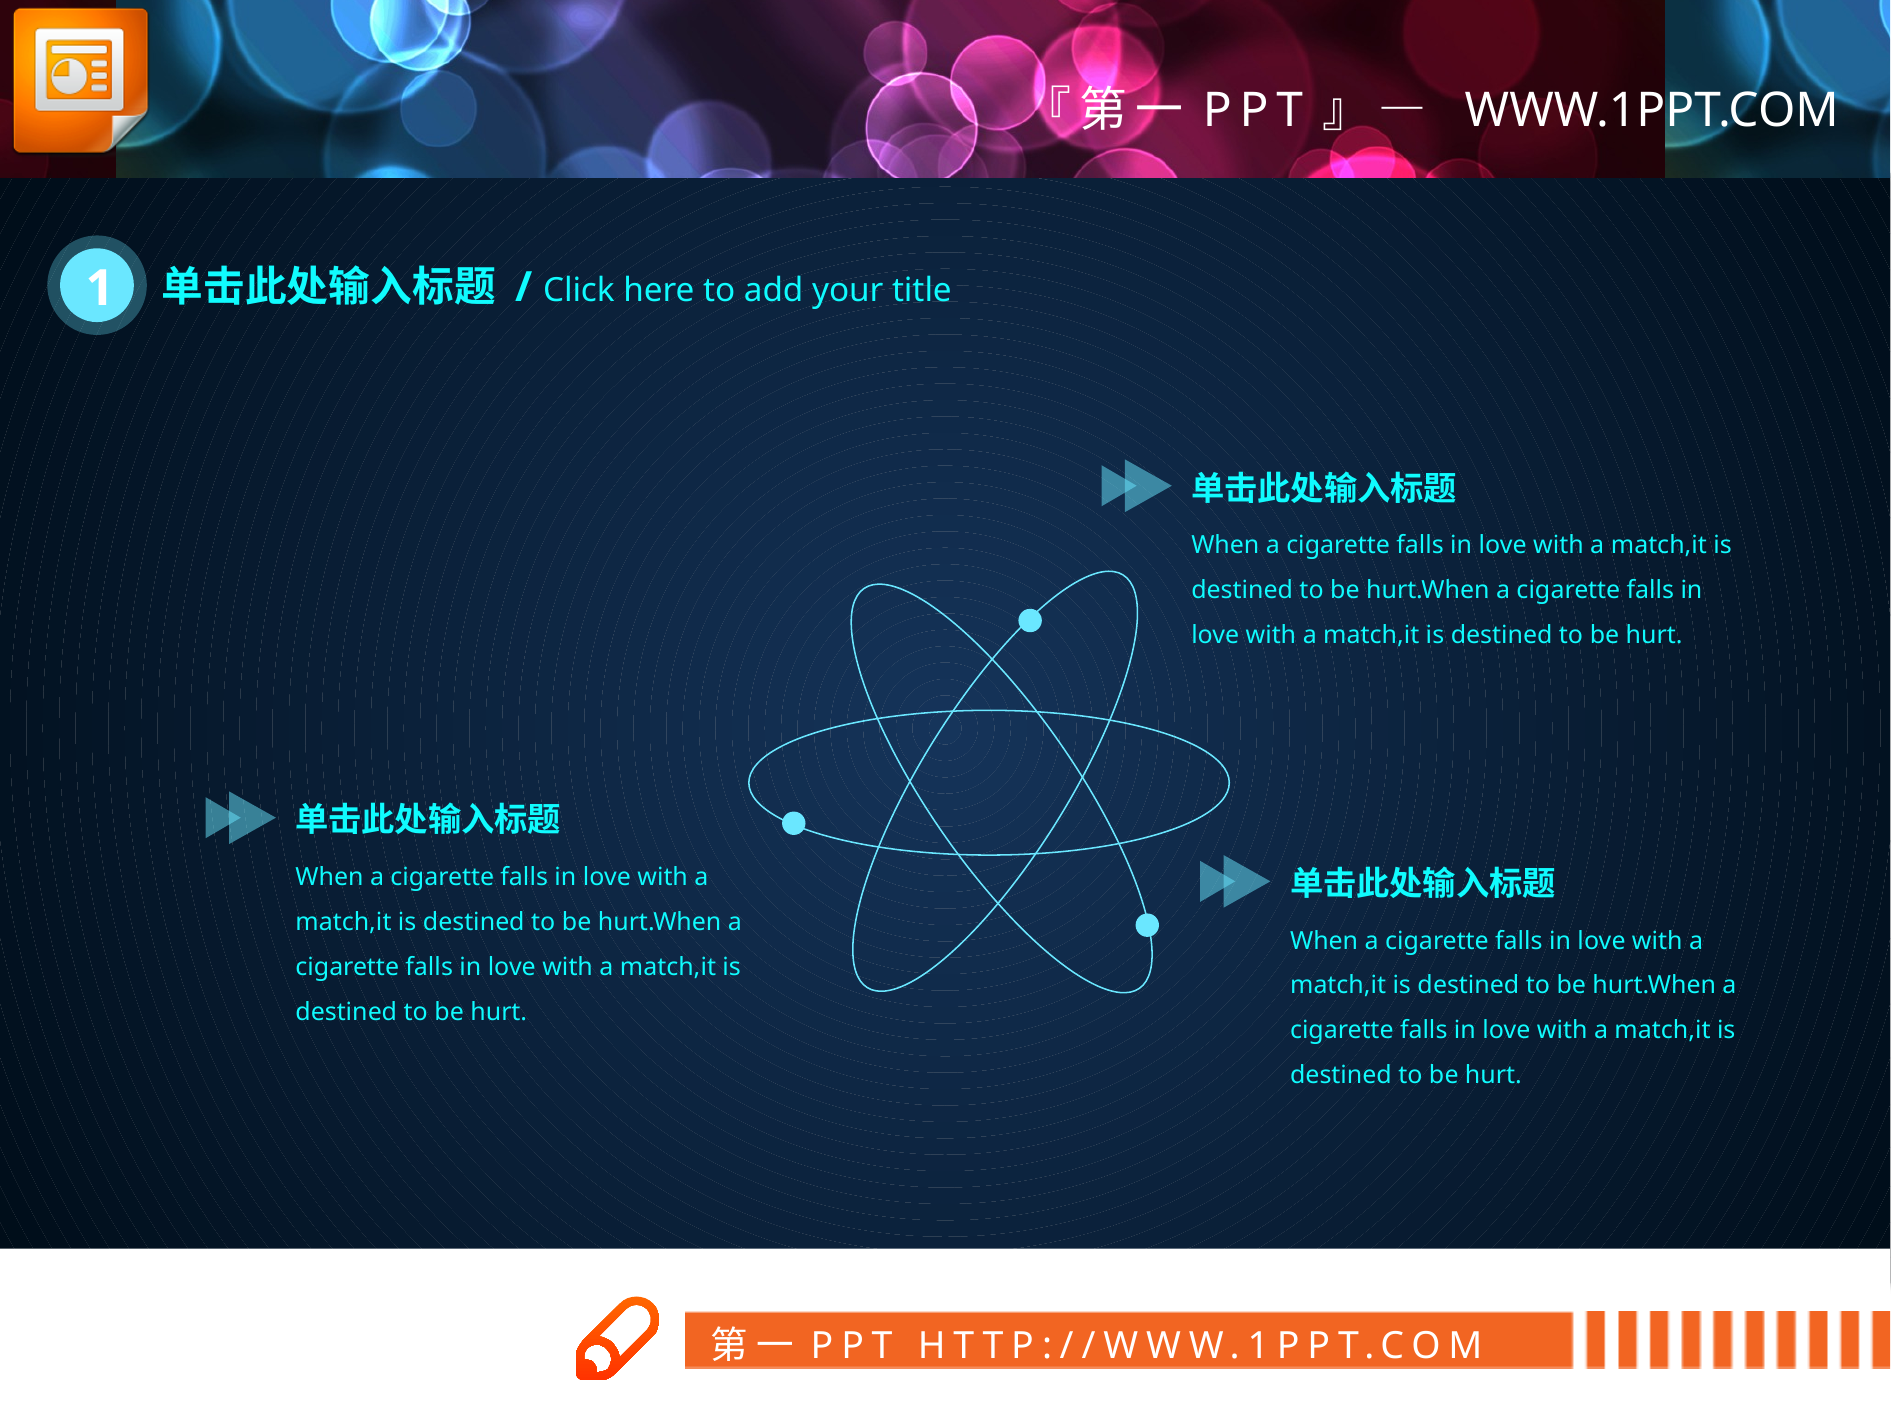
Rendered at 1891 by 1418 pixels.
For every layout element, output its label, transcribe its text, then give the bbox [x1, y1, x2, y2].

picture [0, 0, 1891, 178]
text_box 单击此处输入标题 / Click here to add your title [152, 252, 1006, 318]
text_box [1199, 854, 1799, 1099]
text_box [205, 791, 804, 1036]
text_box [47, 235, 148, 336]
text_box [748, 538, 1230, 1032]
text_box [1101, 459, 1750, 658]
picture [685, 1311, 1891, 1369]
